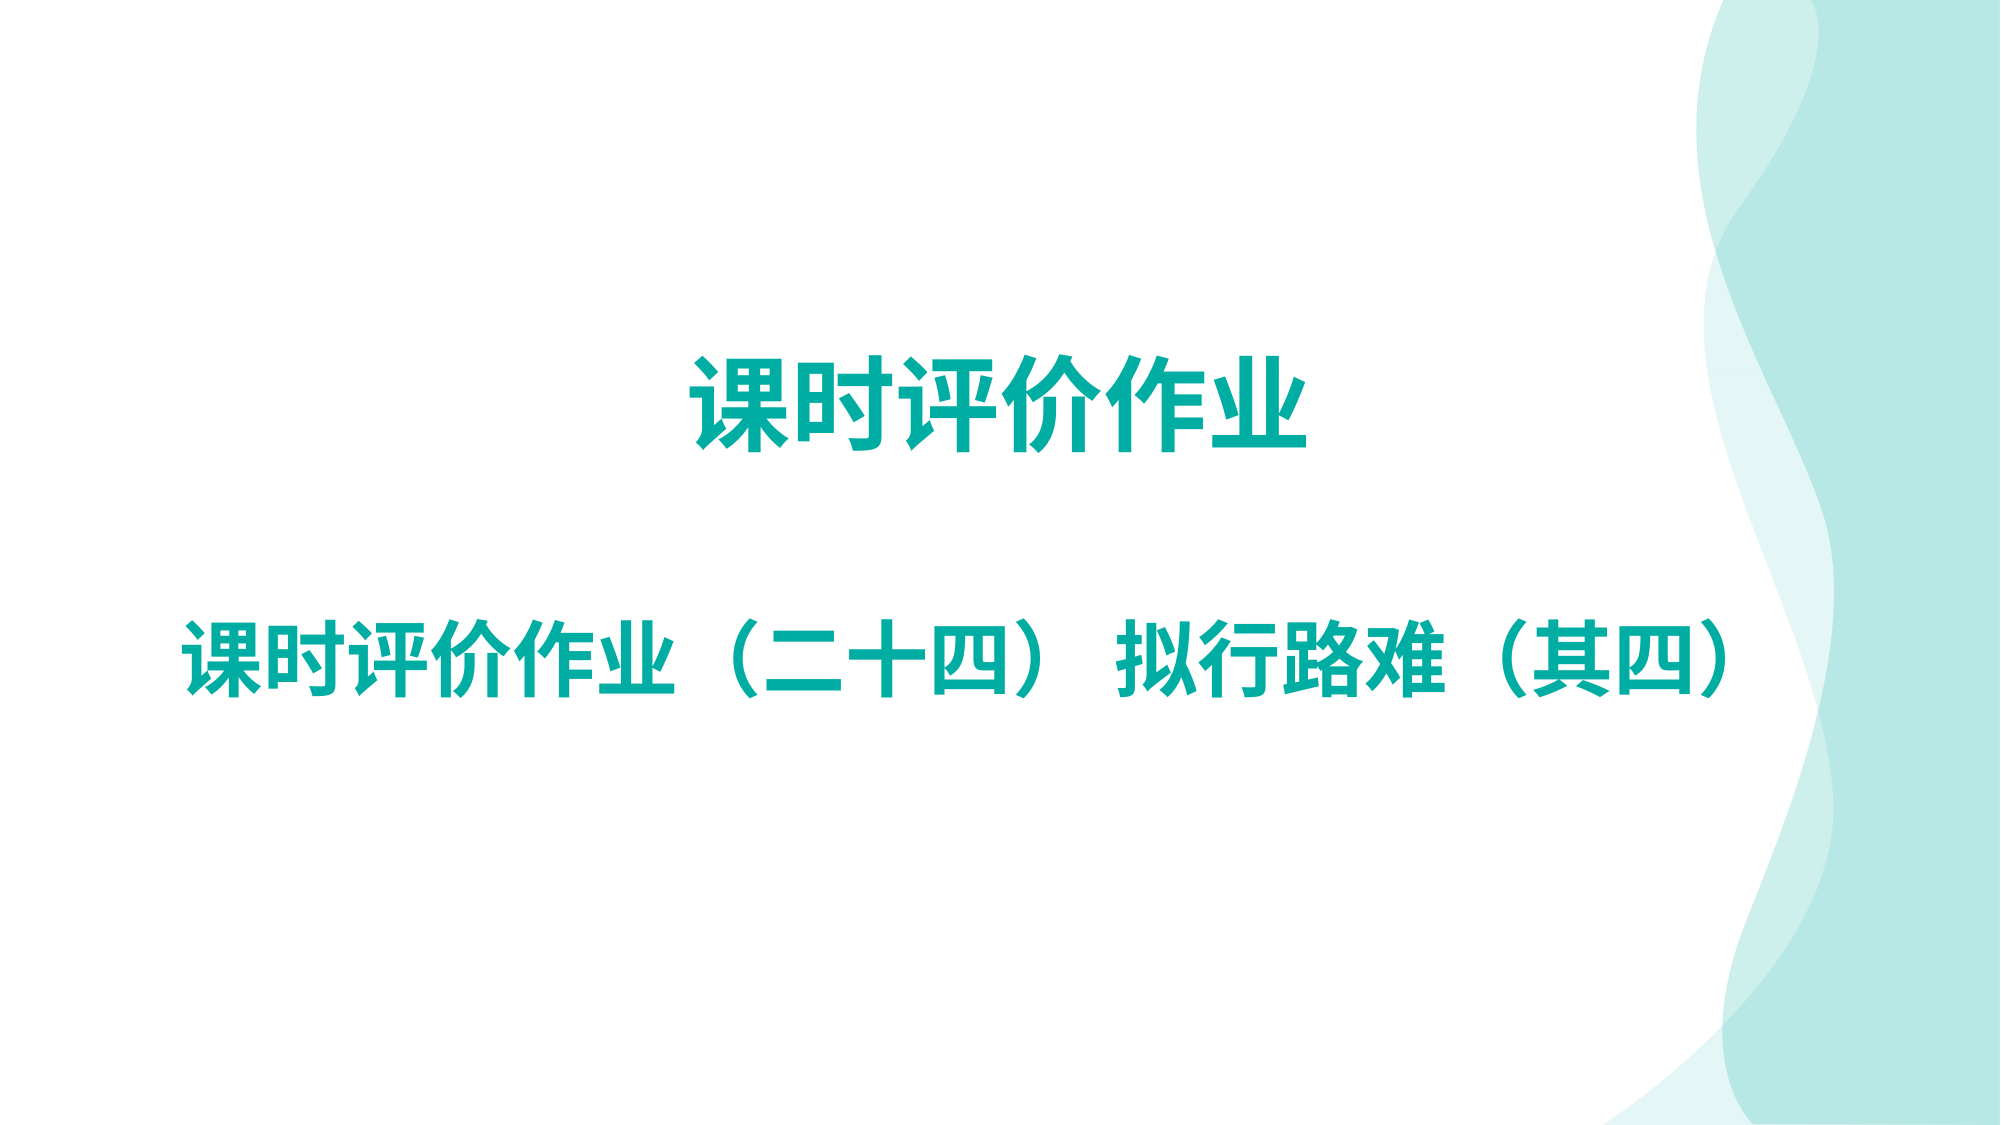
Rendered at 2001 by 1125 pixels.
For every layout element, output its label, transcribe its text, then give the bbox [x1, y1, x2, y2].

picture [0, 0, 2000, 329]
text_box 课时评价作业 [0, 329, 2000, 461]
text_box 课时评价作业（二十四） 拟行路难（其四） [76, 602, 1884, 805]
picture [0, 461, 2000, 1125]
